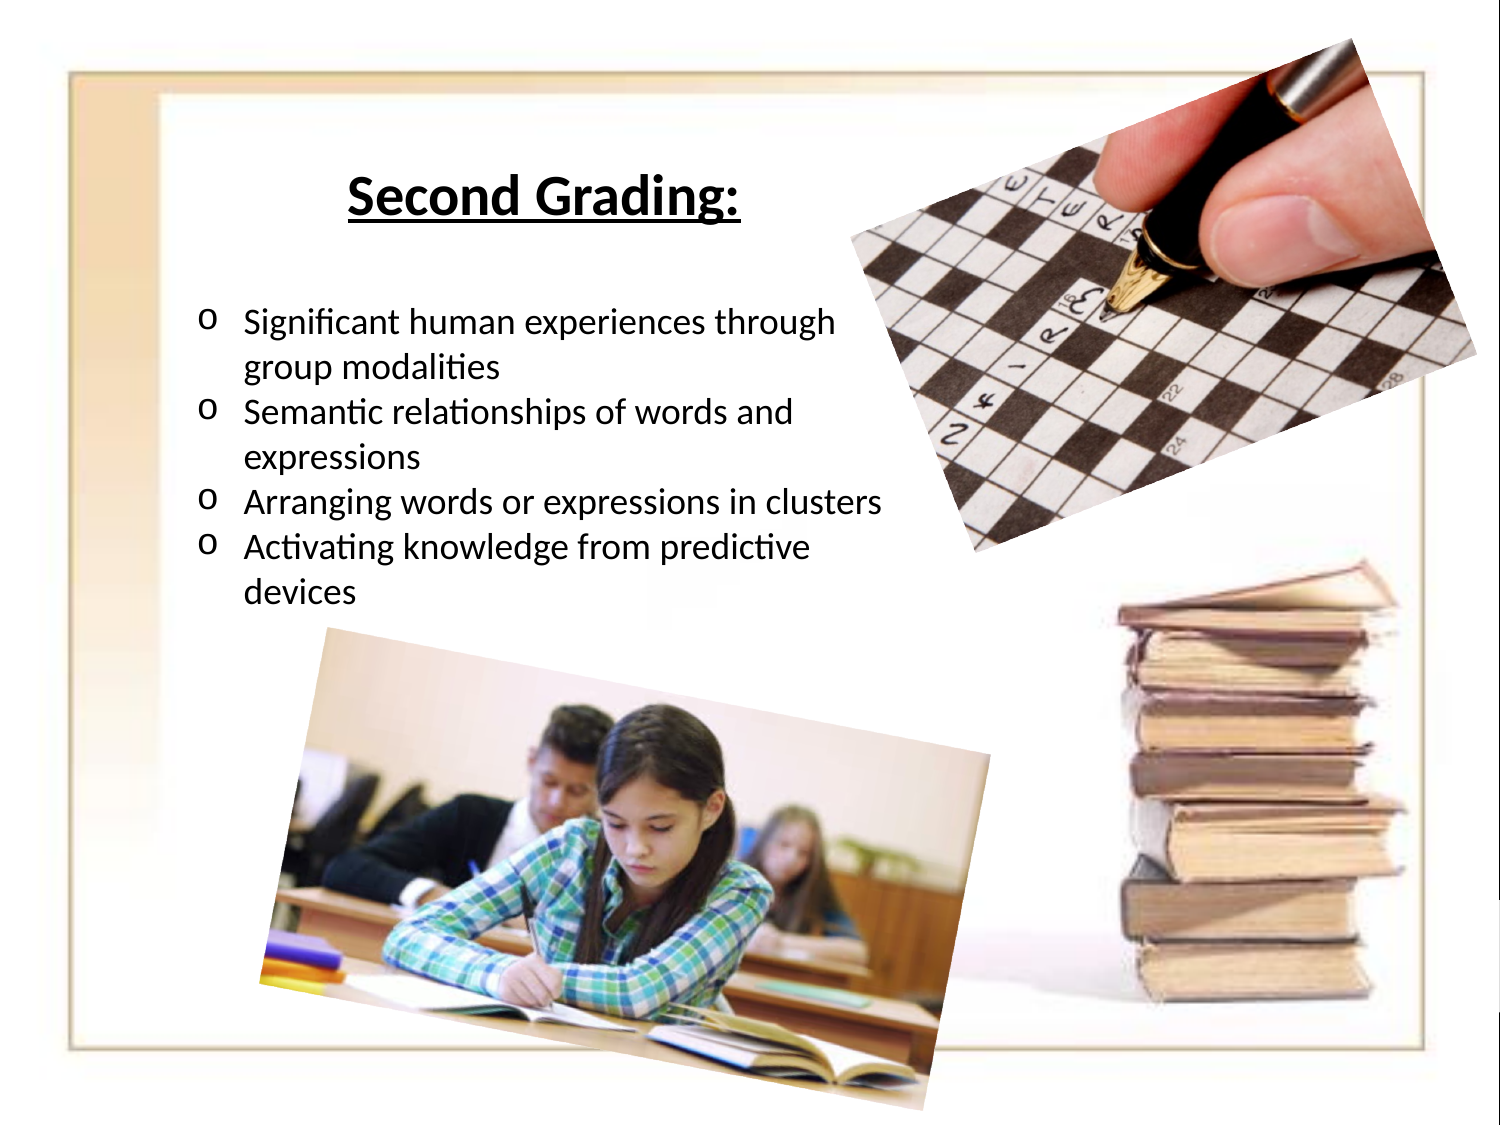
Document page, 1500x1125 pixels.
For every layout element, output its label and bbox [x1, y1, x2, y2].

list [0, 0, 1499, 1125]
picture [893, 124, 1434, 467]
picture [286, 686, 964, 1051]
